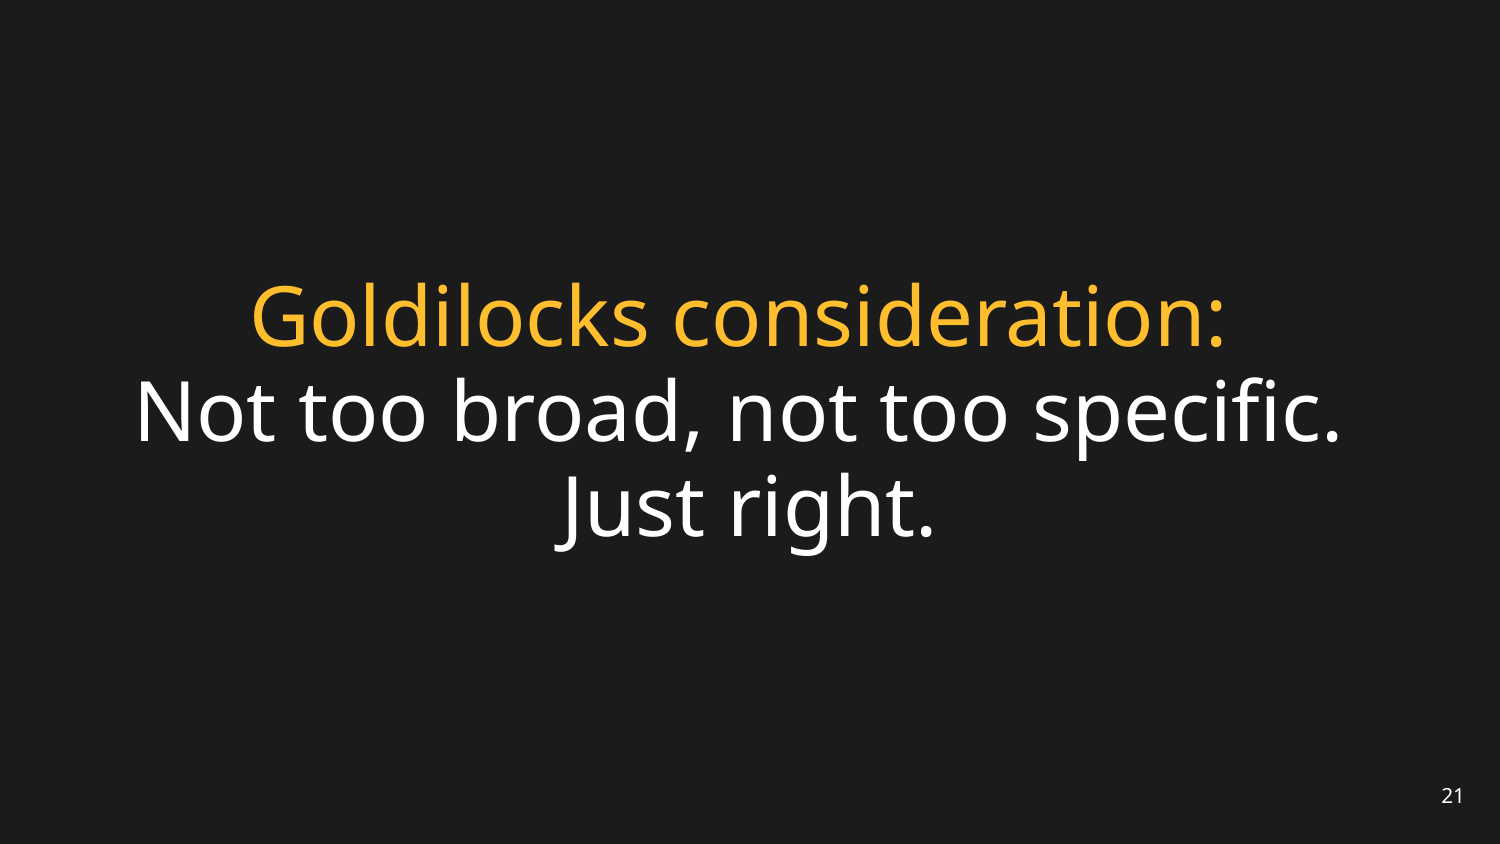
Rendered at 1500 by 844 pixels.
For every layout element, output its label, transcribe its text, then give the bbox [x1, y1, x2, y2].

slide_number 21 [1389, 764, 1480, 830]
title Goldilocks consideration: Not too broad, not too specific. Just right. [51, 72, 1449, 753]
